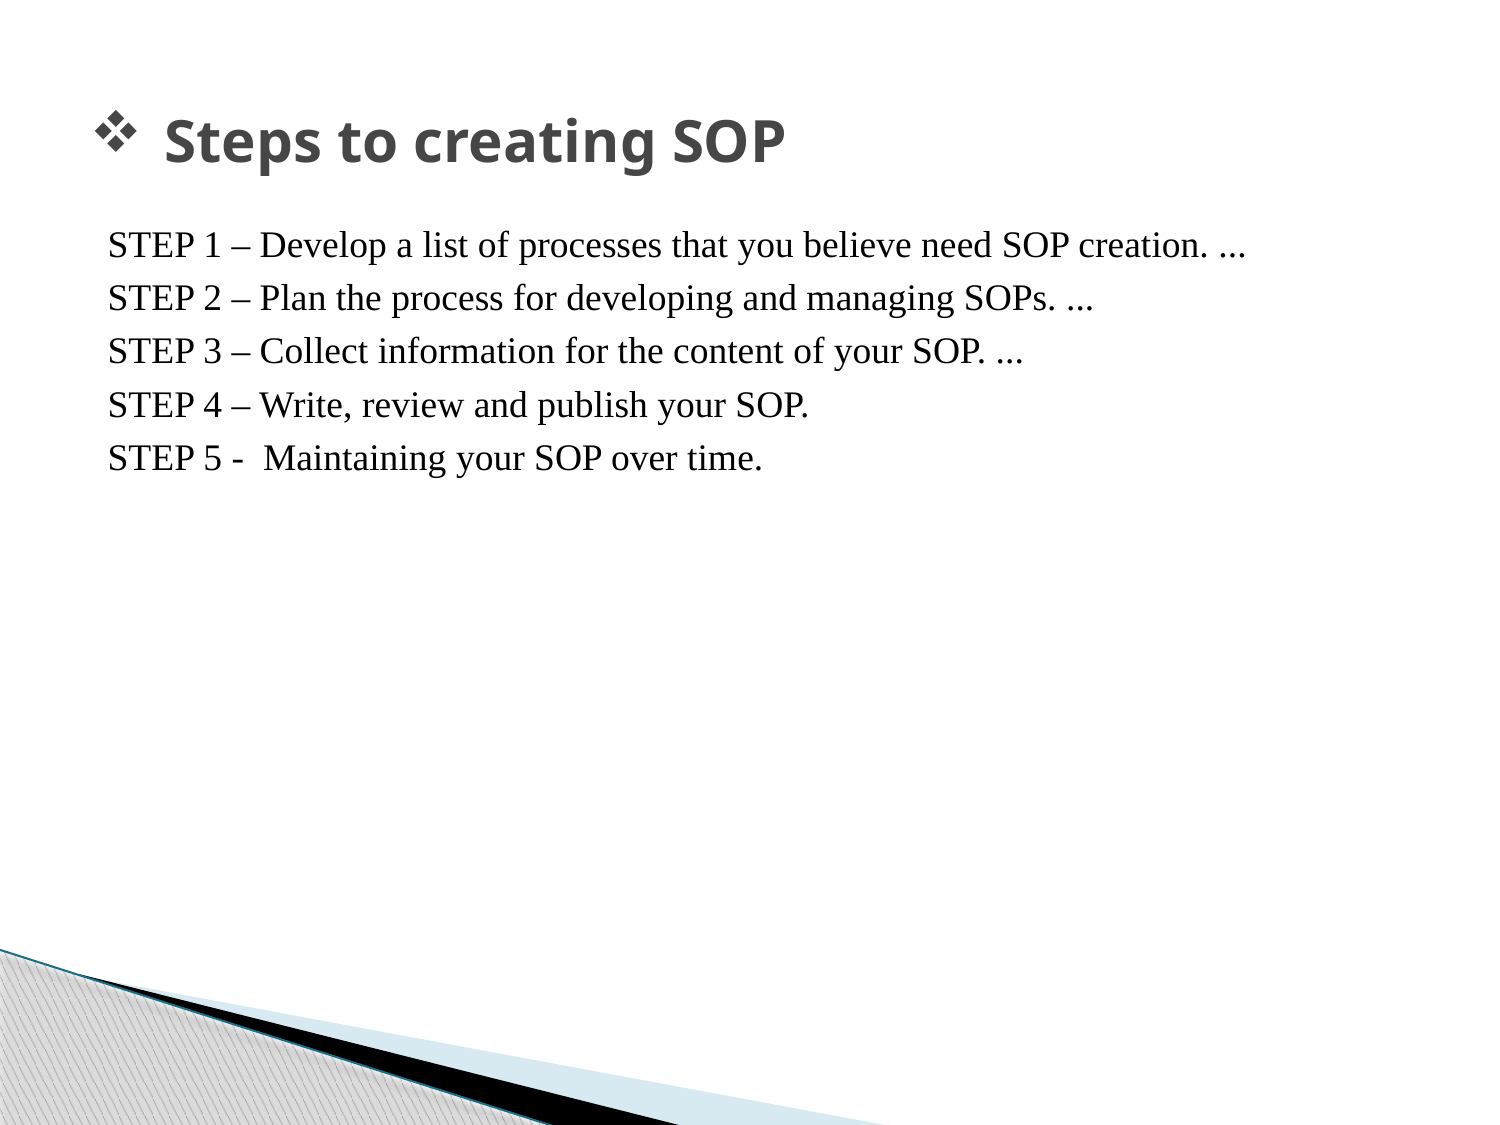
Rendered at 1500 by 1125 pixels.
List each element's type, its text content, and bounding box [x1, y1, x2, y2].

title Steps to creating SOP [75, 45, 1425, 233]
list STEP 1 – Develop a list of processes that you believe need SOP creation. ... STEP 2 – Plan the process for developing and managing SOPs. ... STEP 3 – Collect information for the content of your SOP. ... STEP 4 – Write, review and publish your SOP. STEP 5 - Maintaining your SOP over time. [75, 233, 1425, 986]
